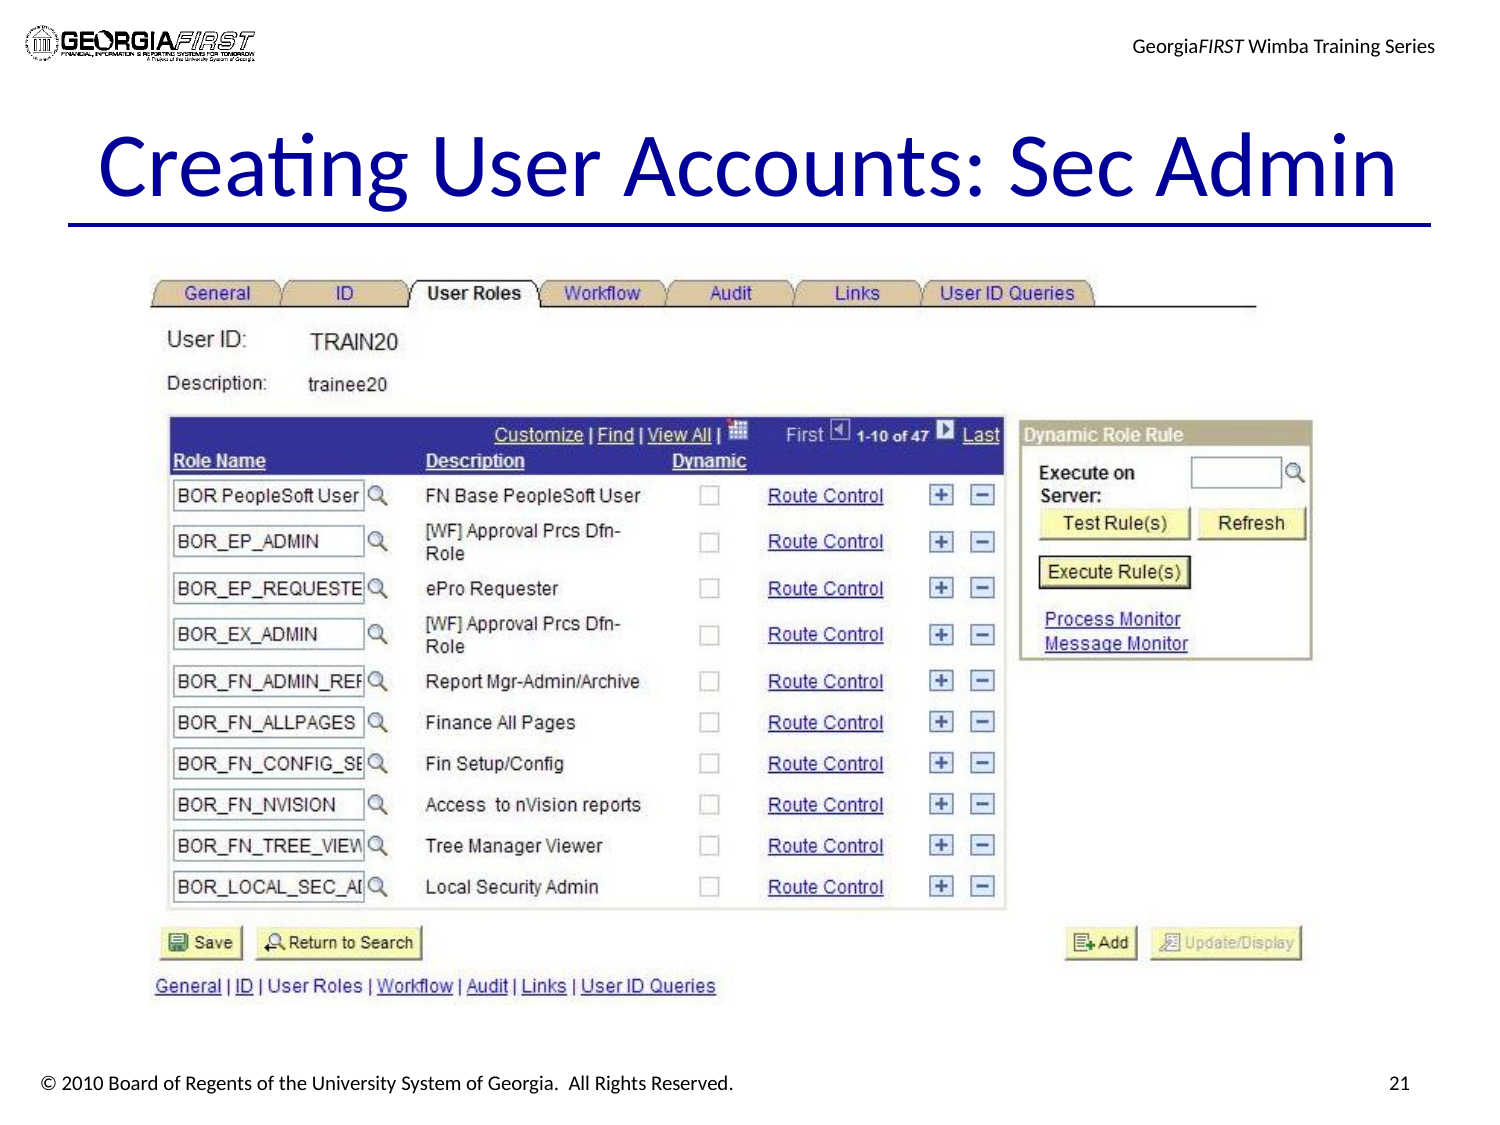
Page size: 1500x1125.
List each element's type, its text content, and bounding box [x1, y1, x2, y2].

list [148, 262, 1352, 1006]
title Creating User Accounts: Sec Admin [75, 87, 1425, 233]
picture [24, 24, 255, 63]
